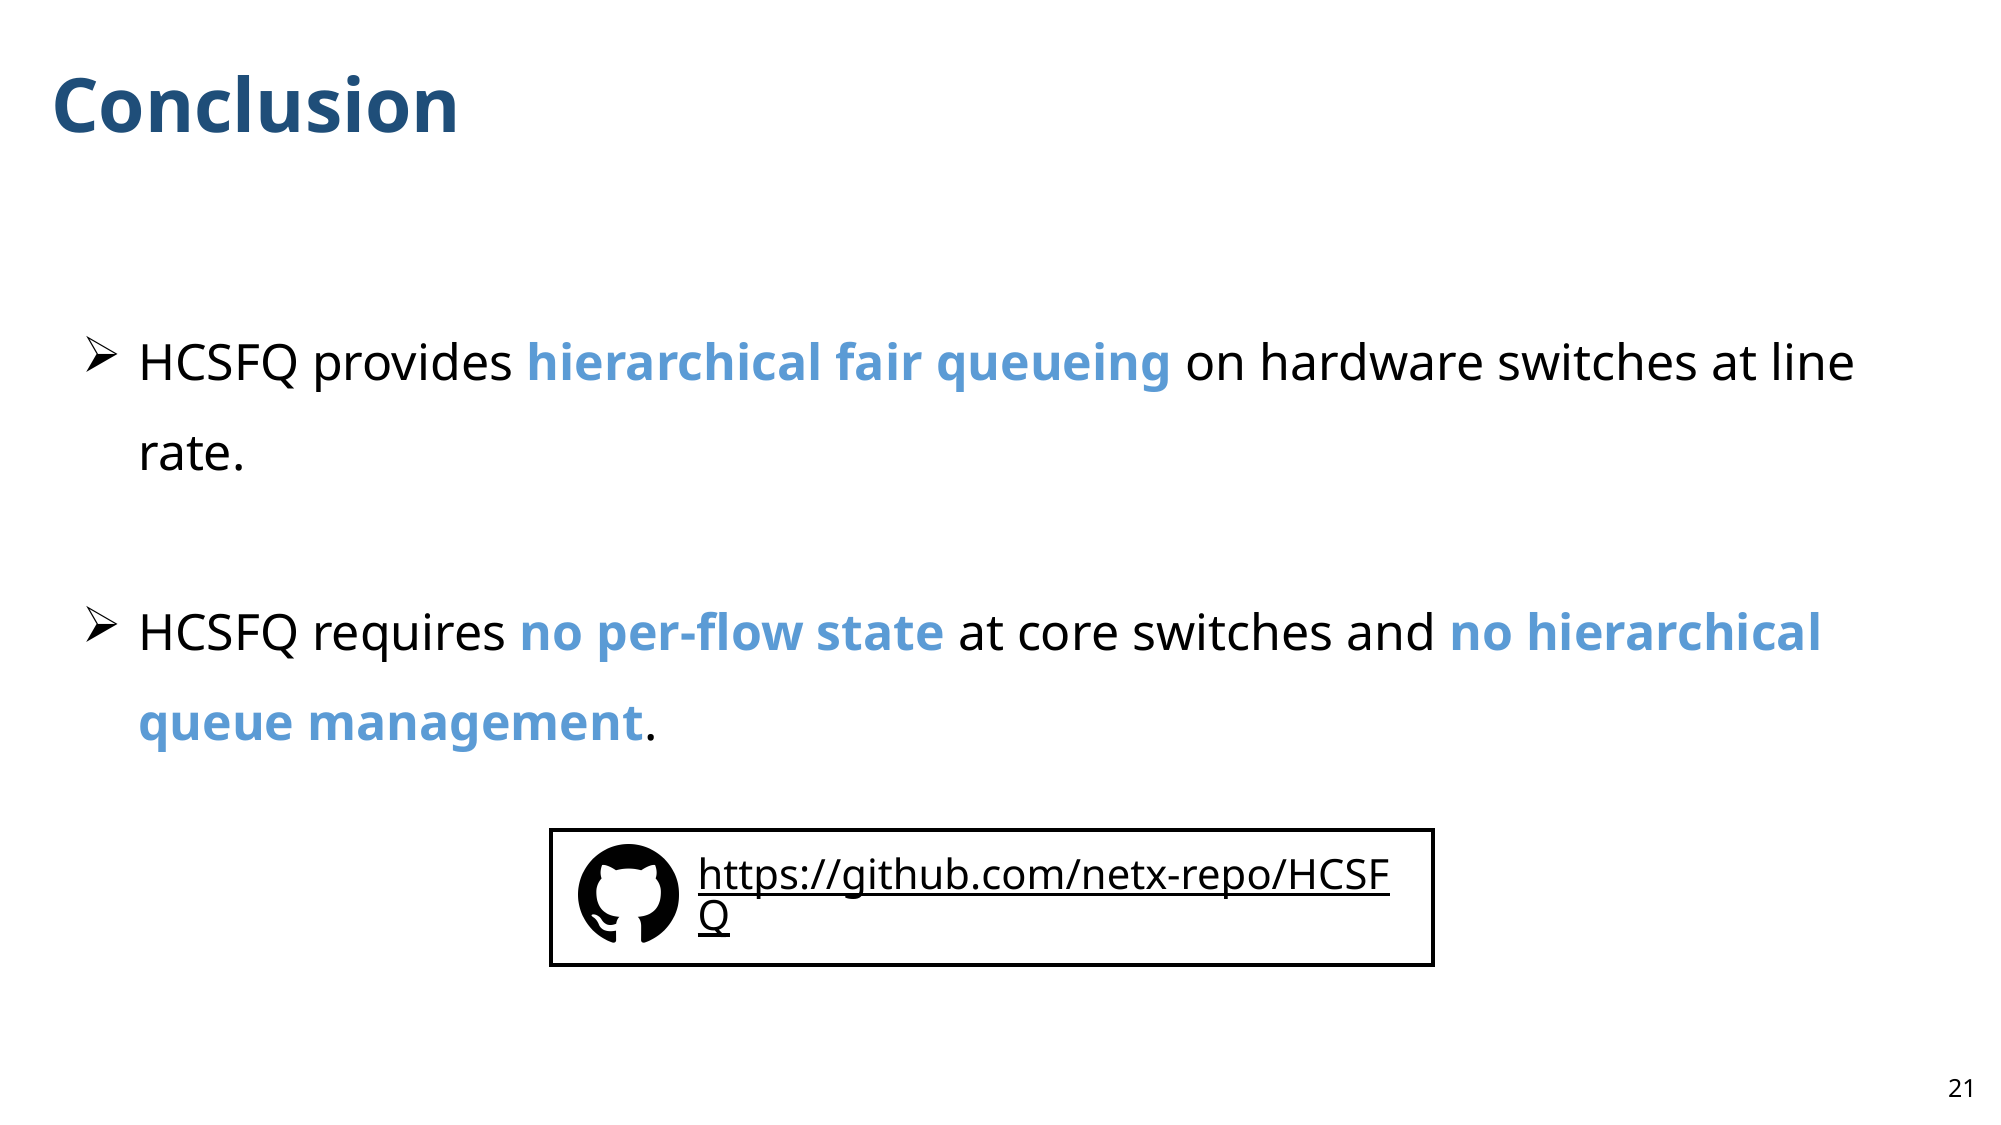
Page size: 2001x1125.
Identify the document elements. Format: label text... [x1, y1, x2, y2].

picture [578, 844, 679, 945]
title Conclusion [36, 0, 1878, 218]
text_box [550, 829, 682, 966]
text_box [42, 236, 1958, 920]
text_box HCSFQ provides hierarchical fair queueing on hardware switches at line rate. HCSFQ requires no per-flow state at core switches and no hierarchical queue management. [67, 292, 1958, 812]
text_box https://github.com/netx-repo/HCSFQ [682, 787, 1433, 1006]
slide_number 20 [1541, 1059, 1992, 1120]
